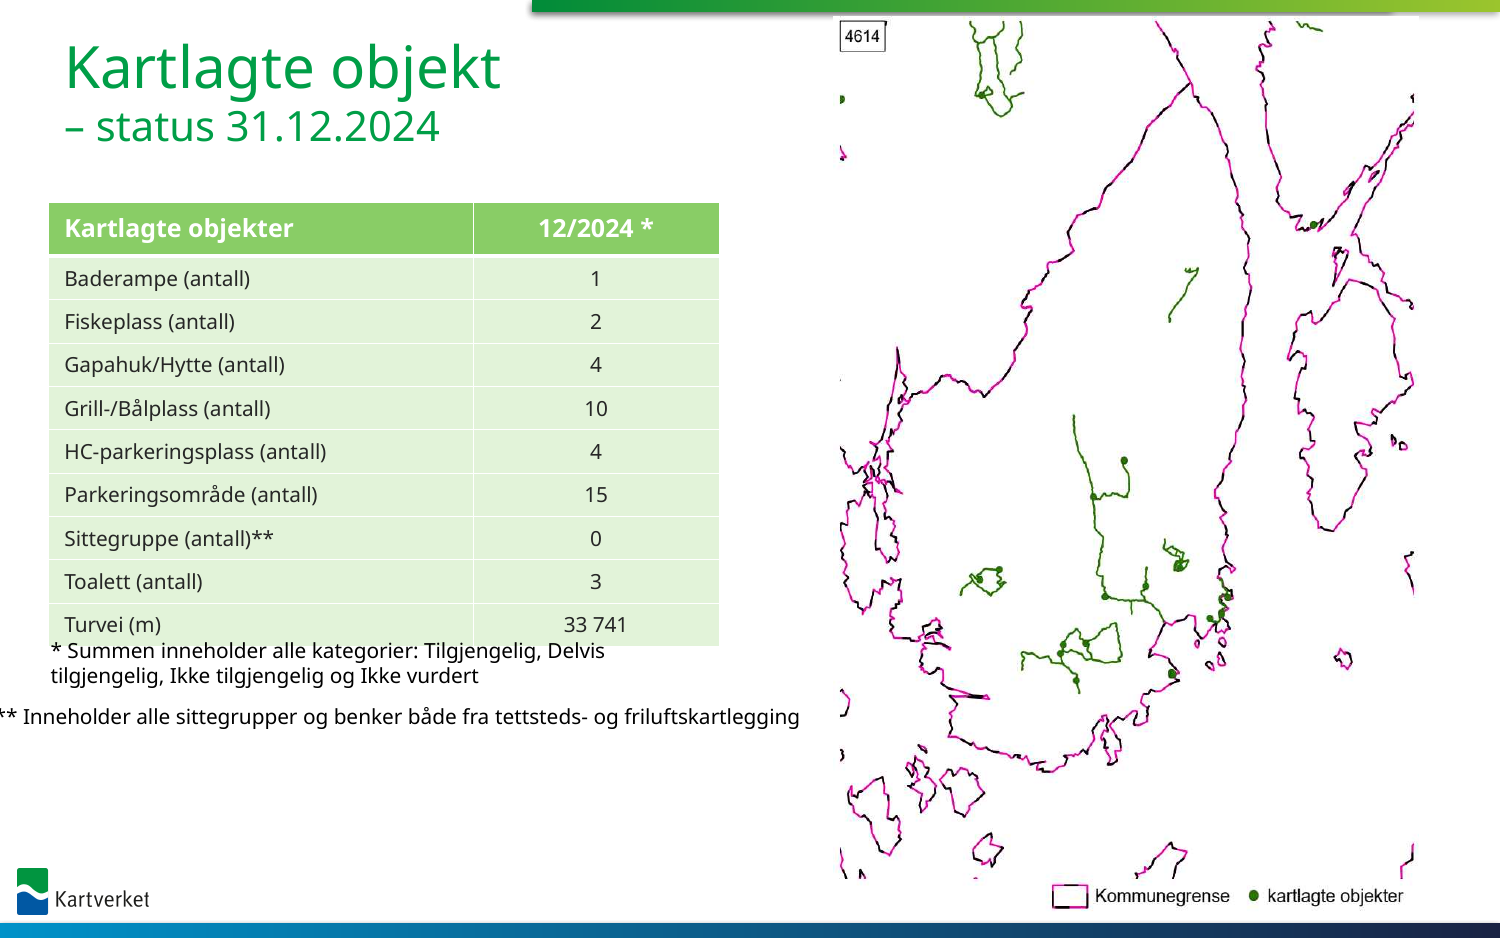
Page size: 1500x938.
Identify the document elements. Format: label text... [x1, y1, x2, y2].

table_cell 3 [474, 560, 719, 603]
table_cell 0 [474, 517, 719, 559]
table_cell HC-parkeringsplass (antall) [49, 430, 473, 473]
table_cell Fiskeplass (antall) [49, 300, 473, 343]
text_box ** Inneholder alle sittegrupper og benker både fra tettsteds- og friluftskartlegging [0, 696, 815, 736]
table_cell Parkeringsområde (antall) [49, 474, 473, 516]
table_cell 33 741 [474, 604, 719, 630]
table_cell Gapahuk/Hytte (antall) [49, 344, 473, 386]
text_box Kartlagte objekt – status 31.12.2024 [49, 26, 828, 158]
table_cell 10 [474, 387, 719, 429]
text_box * Summen inneholder alle kategorier: Tilgjengelig, Delvis tilgjengelig, Ikke tilgjengelig og Ikke vurdert [35, 630, 721, 696]
table_cell 15 [474, 474, 719, 516]
table_header Kartlagte objekter [49, 203, 473, 254]
table_cell Baderampe (antall) [49, 258, 473, 299]
table_cell Sittegruppe (antall)** [49, 517, 473, 559]
text_box Kartlagte objekt – status 31.12.2024 [1424, 26, 1431, 158]
table_header 12/2024 * [474, 203, 719, 254]
table_cell Toalett (antall) [49, 560, 473, 603]
table_cell 1 [474, 258, 719, 299]
table_cell Grill-/Bålplass (antall) [49, 387, 473, 429]
table_cell 4 [474, 430, 719, 473]
table_cell 2 [474, 300, 719, 343]
table_cell 4 [474, 344, 719, 386]
table_cell Turvei (m) [49, 604, 473, 630]
picture [833, 16, 1419, 913]
